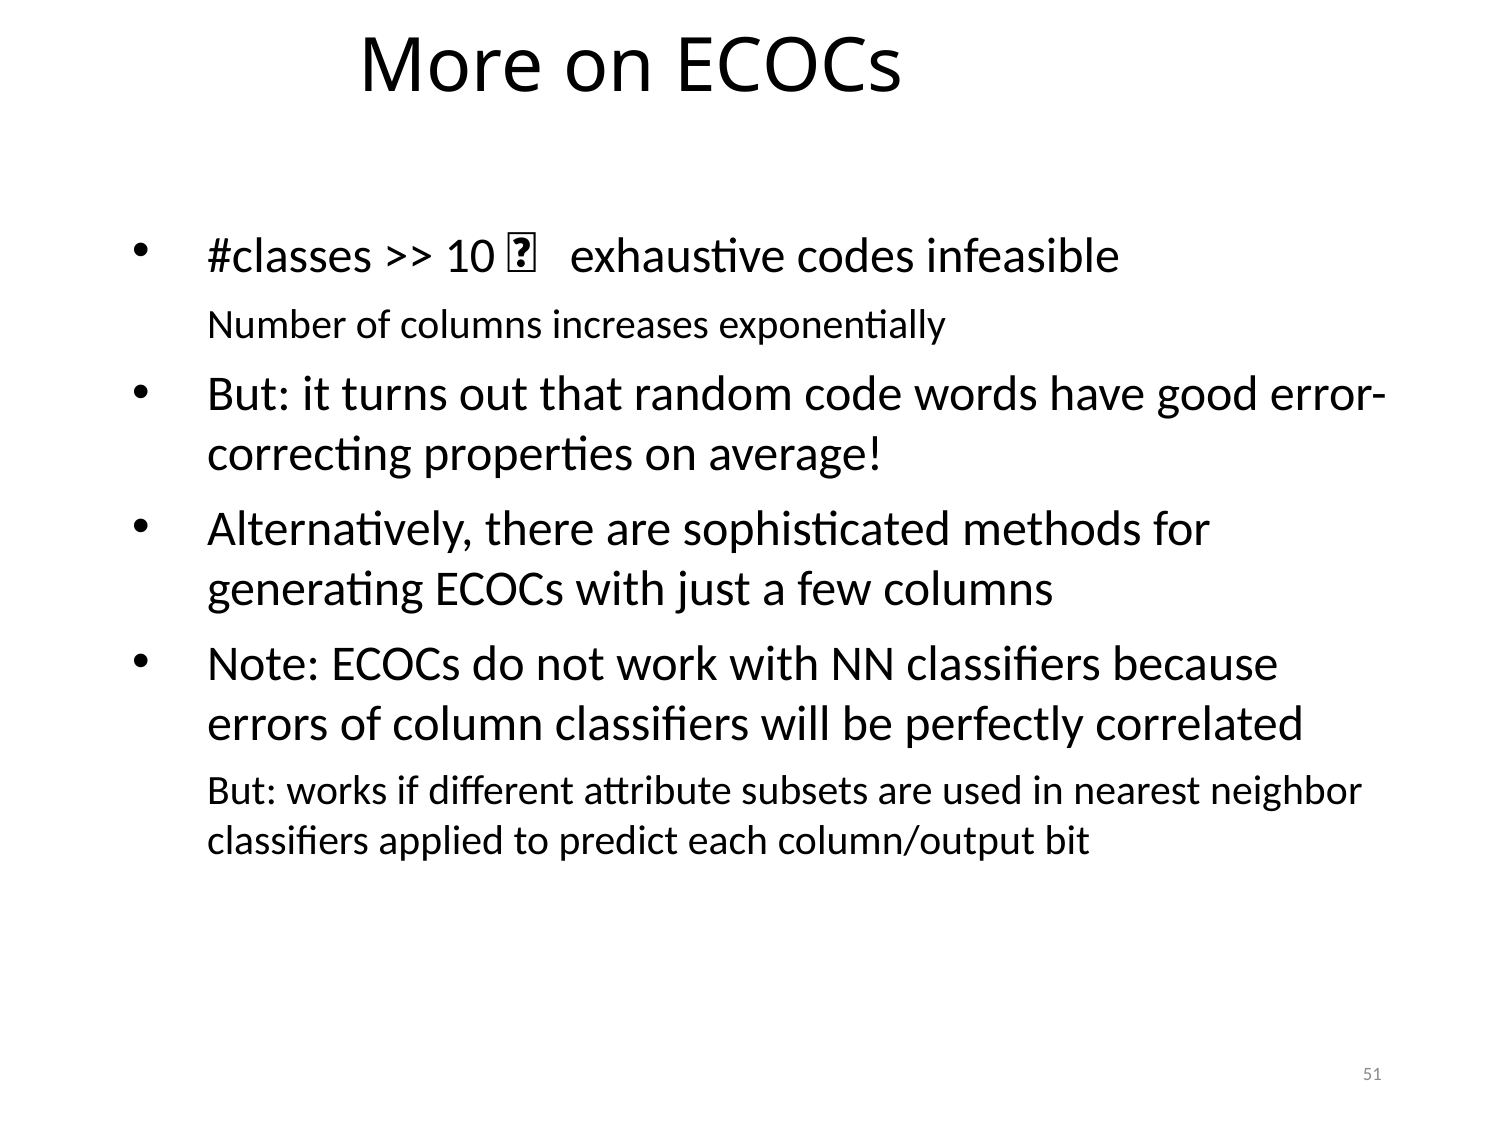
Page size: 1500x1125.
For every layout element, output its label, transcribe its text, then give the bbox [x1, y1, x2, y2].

title More on ECOCs [343, 0, 1010, 148]
text_box #classes >> 10  exhaustive codes infeasible Number of columns increases exponentially But: it turns out that random code words have good error-correcting properties on average! Alternatively, there are sophisticated methods for generating ECOCs with just a few columns Note: ECOCs do not work with NN classifiers because errors of column classifiers will be perfectly correlated But: works if different attribute subsets are used in nearest neighbor classifiers applied to predict each column/output bit [117, 206, 1407, 870]
slide_number 51 [1059, 1042, 1397, 1103]
